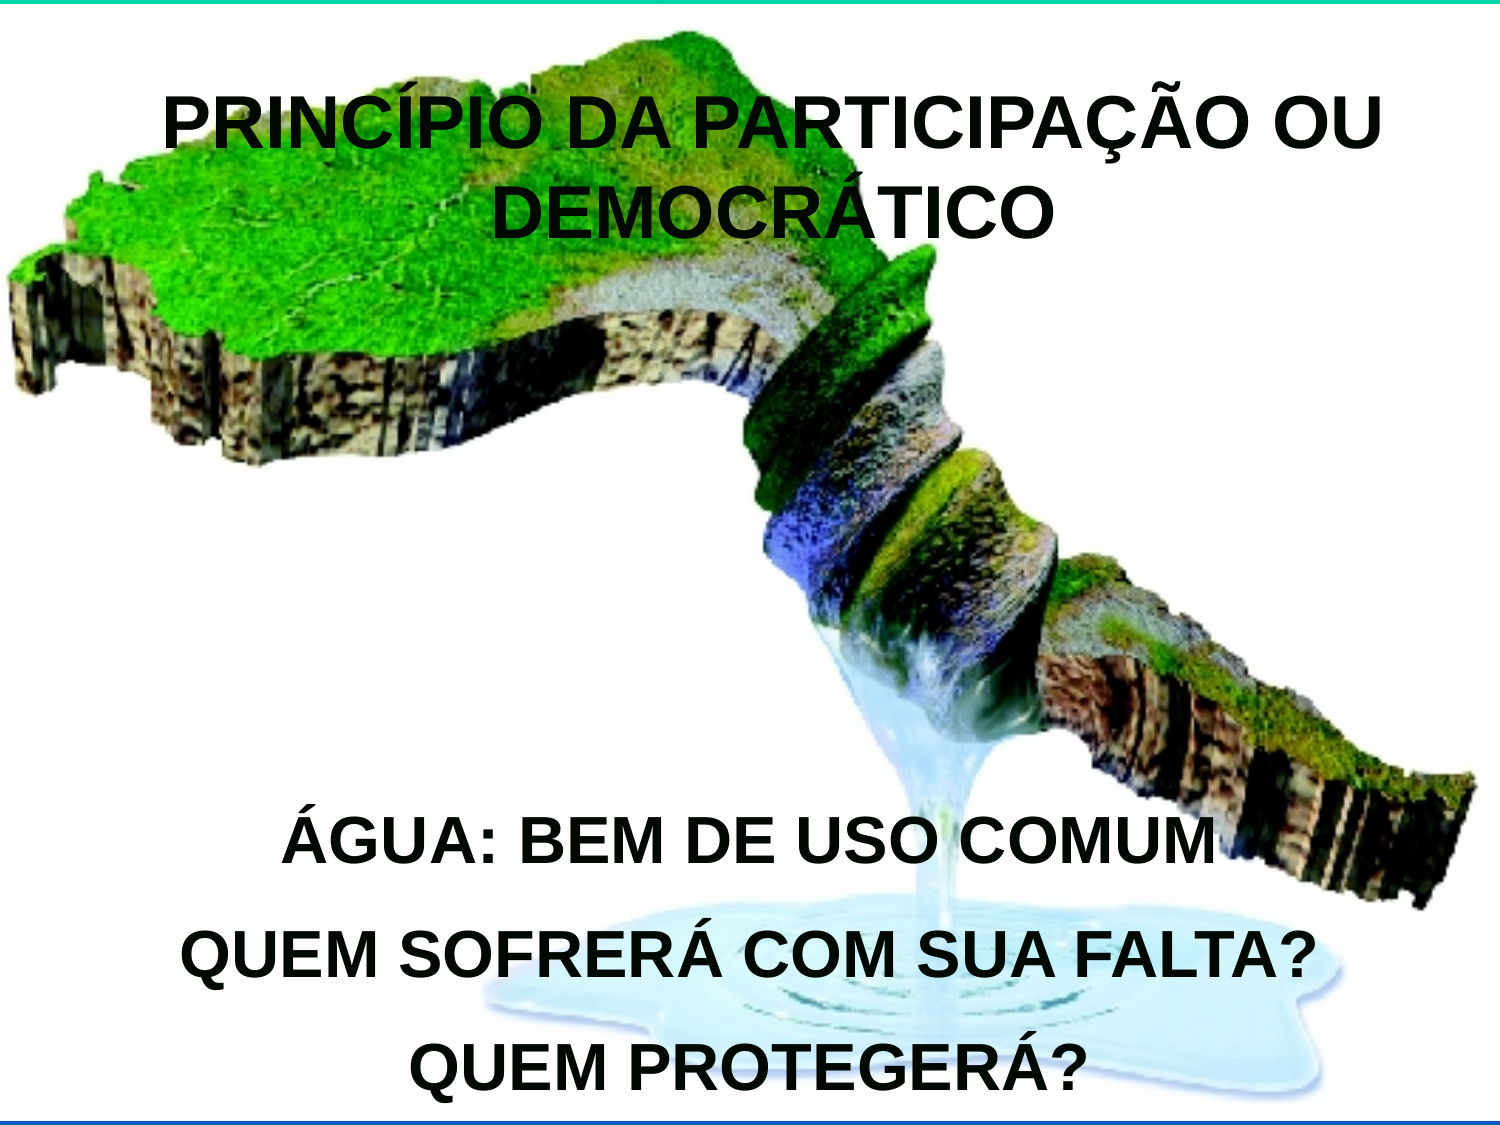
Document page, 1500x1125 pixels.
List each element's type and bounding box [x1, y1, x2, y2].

list [0, 0, 1500, 1125]
